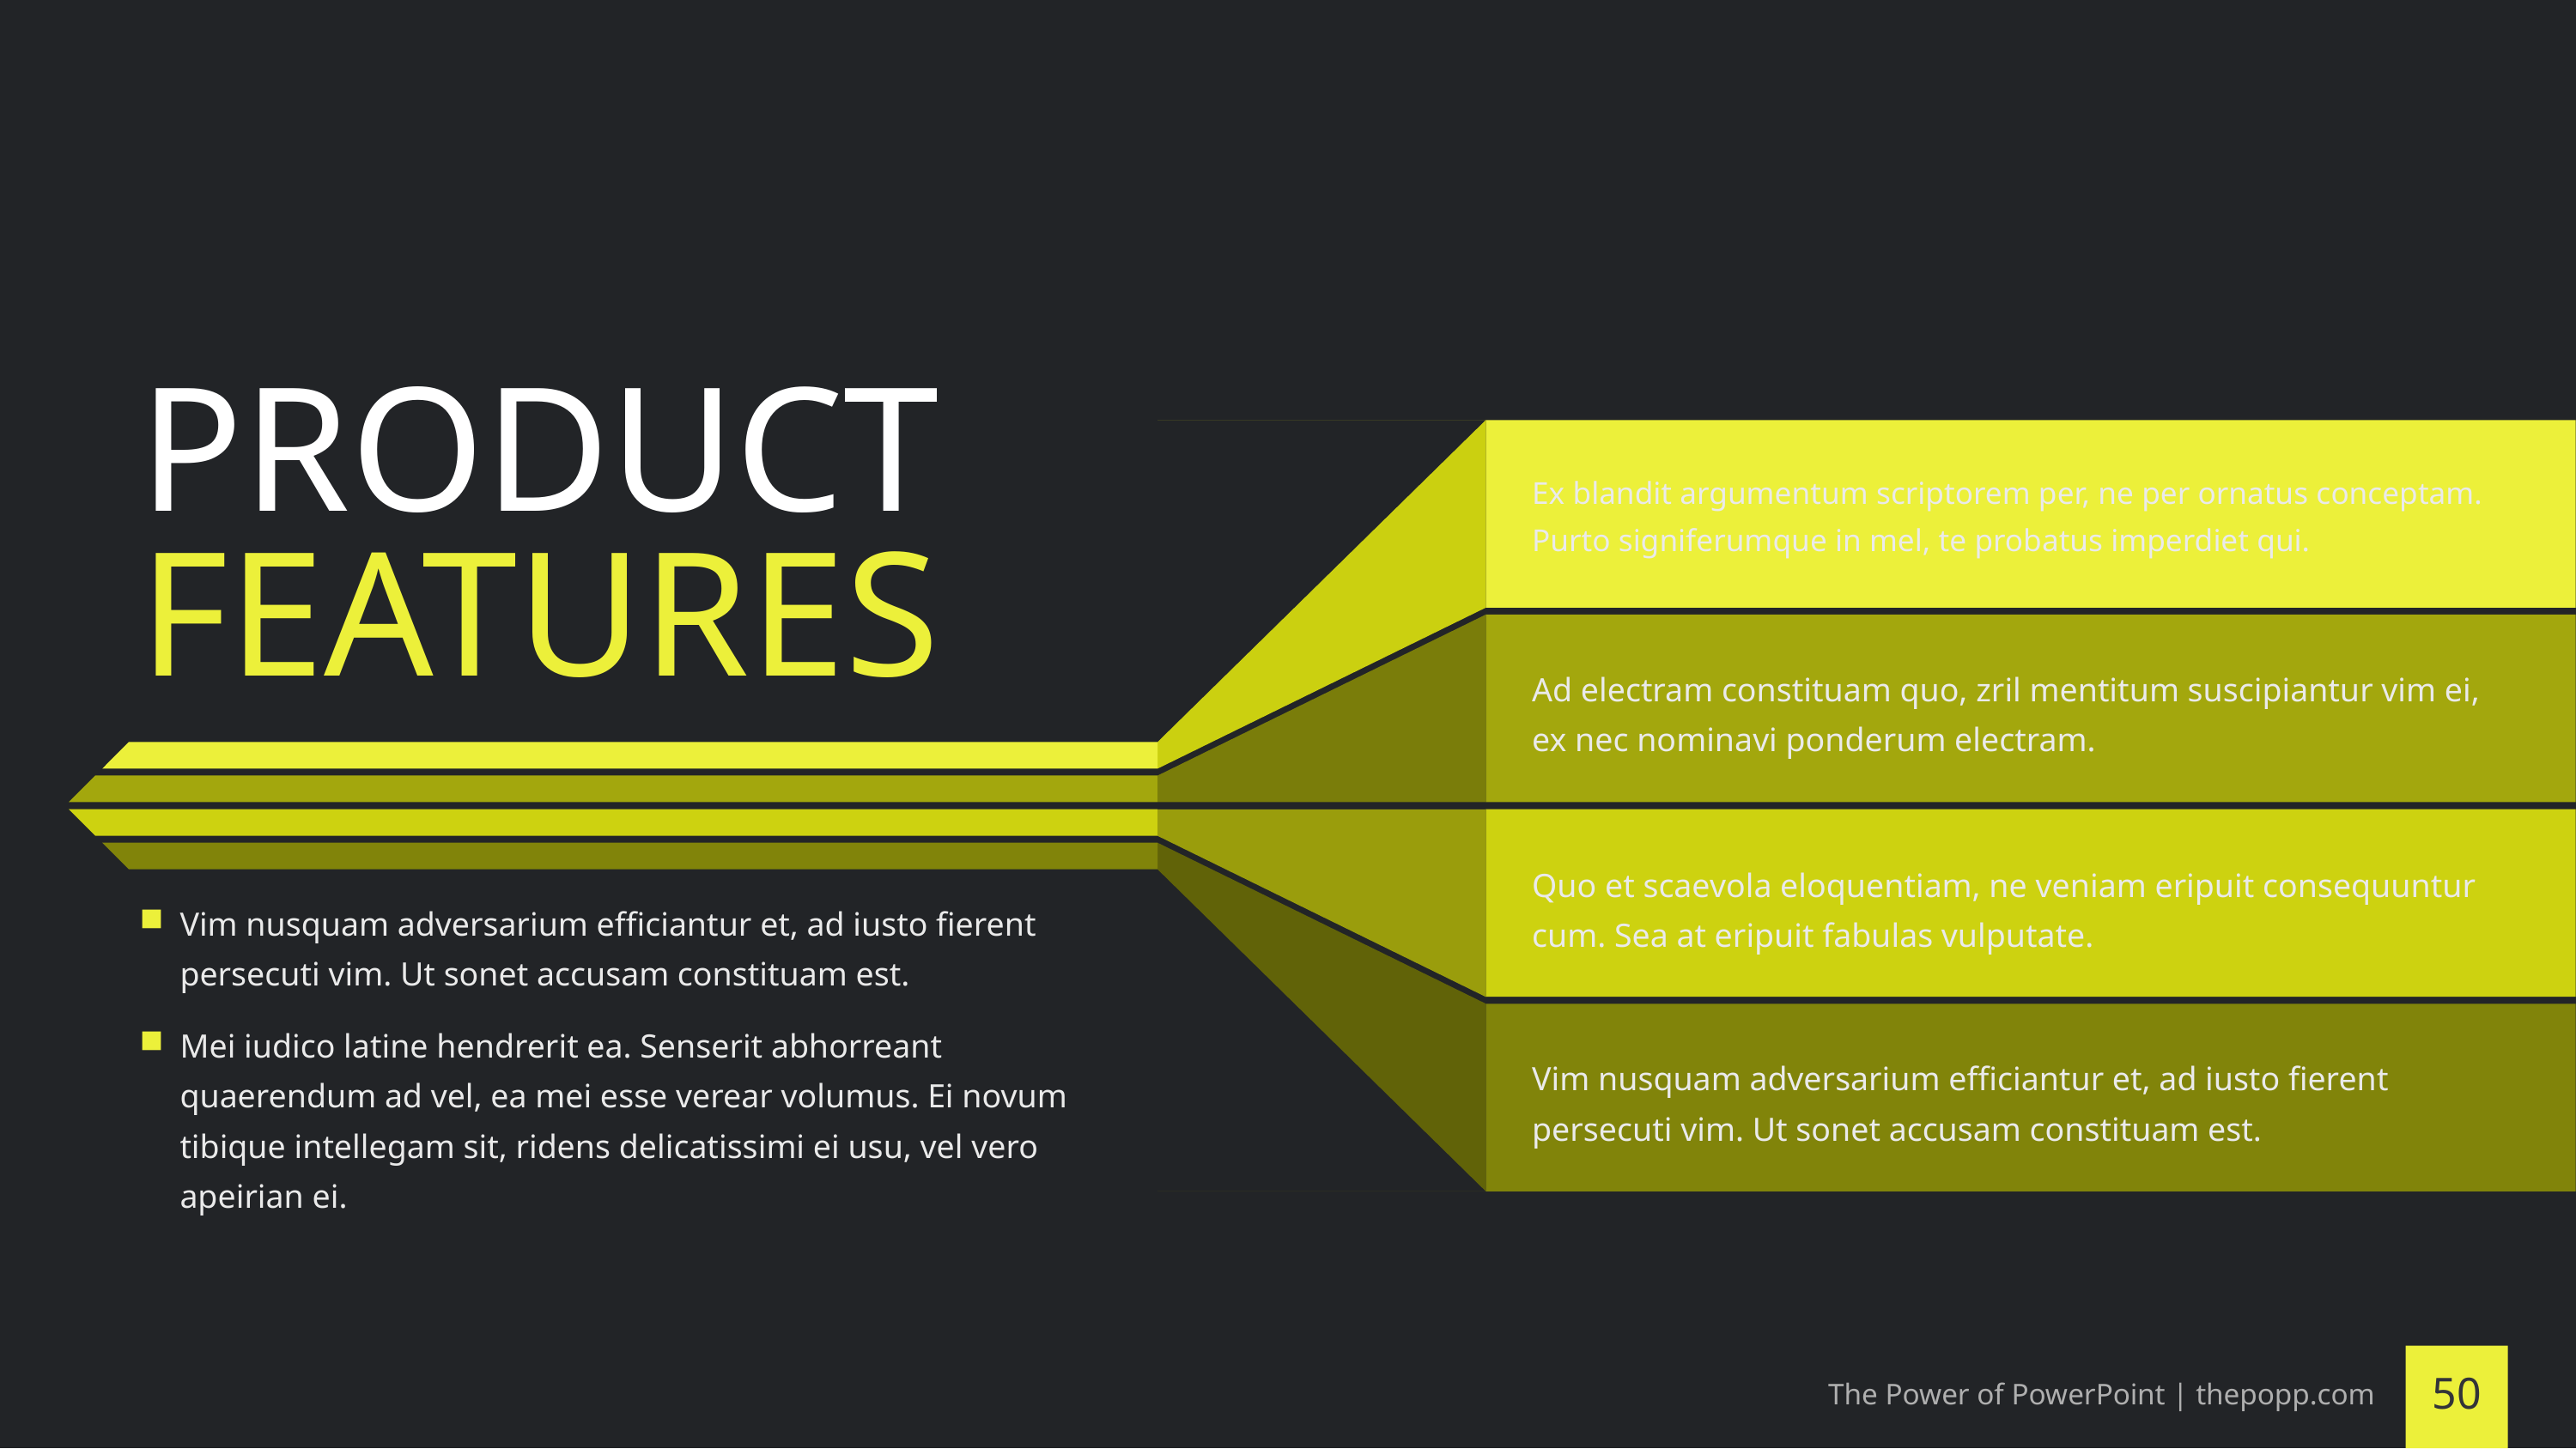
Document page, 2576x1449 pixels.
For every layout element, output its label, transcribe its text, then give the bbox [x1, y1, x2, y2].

list Quo et scaevola eloquentiam, ne veniam eripuit consequuntur cum. Sea at eripuit fabulas vulputate. [1519, 843, 2509, 964]
slide_number 50 [2404, 1356, 2509, 1434]
footer The Power of PowerPoint | thepopp.com [1519, 1356, 2389, 1434]
list Vim nusquam adversarium efficiantur et, ad iusto fierent persecuti vim. Ut sonet accusam constituam est. Mei iudico latine hendrerit ea. Senserit abhorreant quaerendum ad vel, ea mei esse verear volumus. Ei novum tibique intellegam sit, ridens delicatissimi ei usu, vel vero apeirian ei. [126, 885, 1158, 1266]
title PRODUCT FEATURES [126, 75, 1158, 716]
list Ad electram constituam quo, zril mentitum suscipiantur vim ei, ex nec nominavi ponderum electram. [1519, 648, 2509, 768]
list Ex blandit argumentum scriptorem per, ne per ornatus conceptam. Purto signiferumque in mel, te probatus imperdiet qui. [1519, 450, 2509, 571]
list Vim nusquam adversarium efficiantur et, ad iusto fierent persecuti vim. Ut sonet accusam constituam est. [1519, 1037, 2509, 1158]
